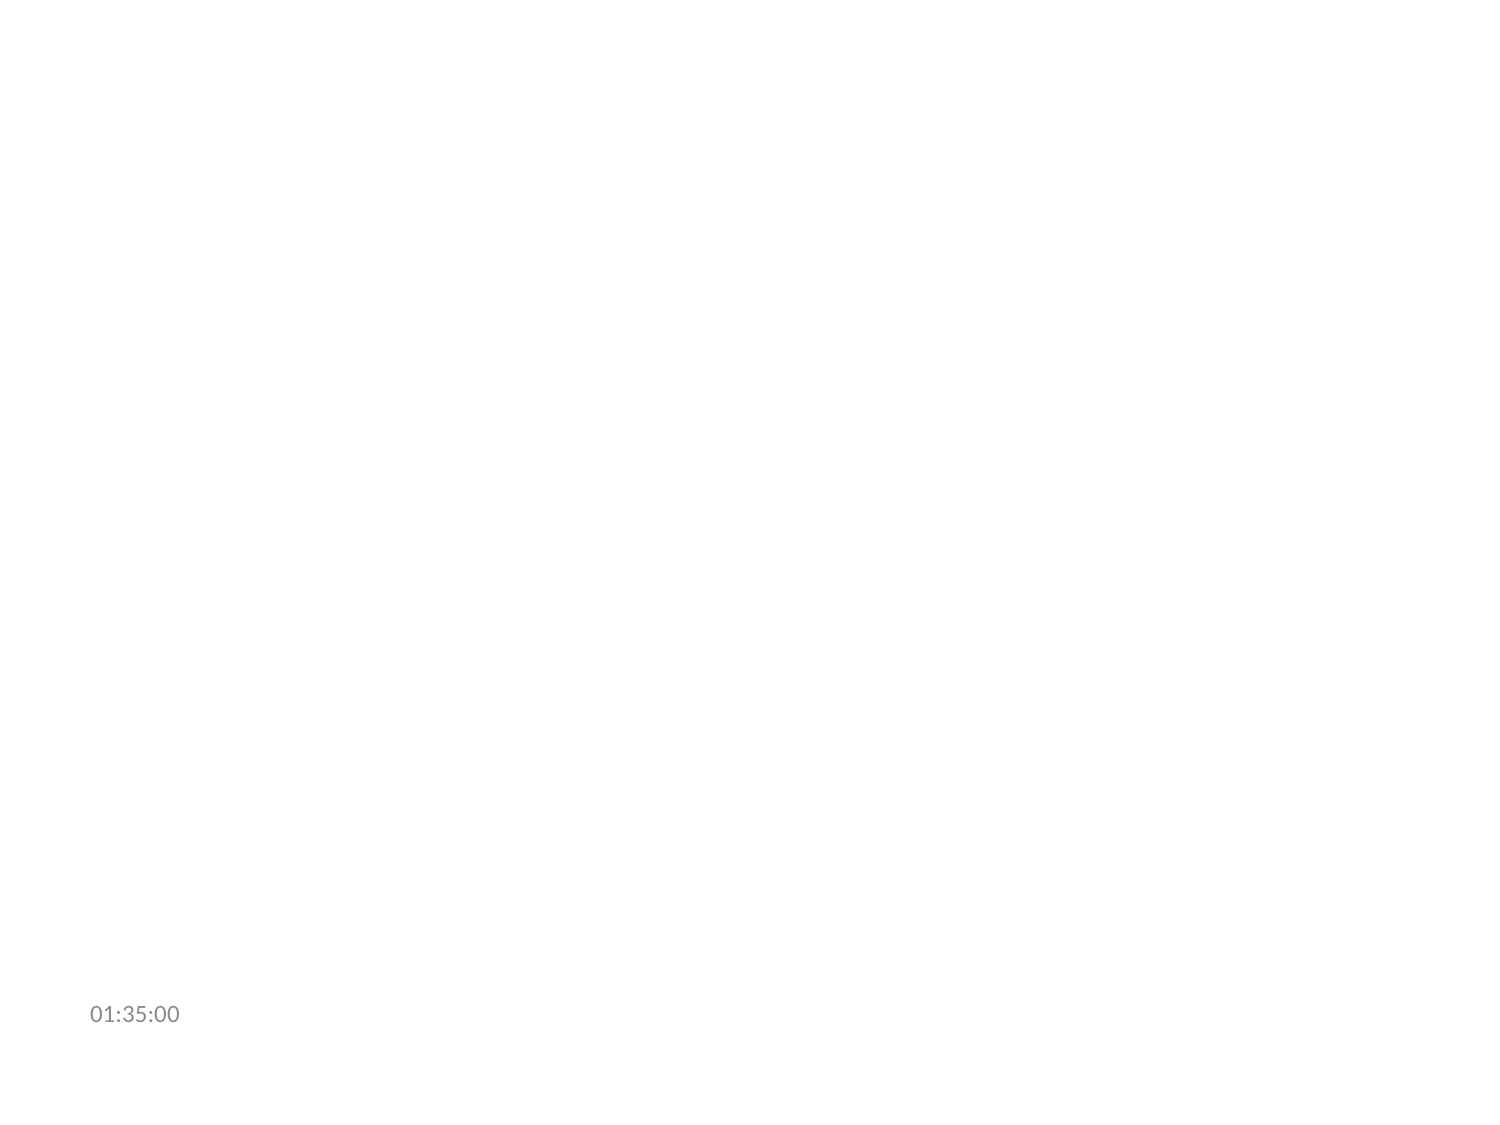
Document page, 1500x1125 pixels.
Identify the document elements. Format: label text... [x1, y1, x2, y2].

text_box 15:35:09 [75, 982, 425, 1043]
